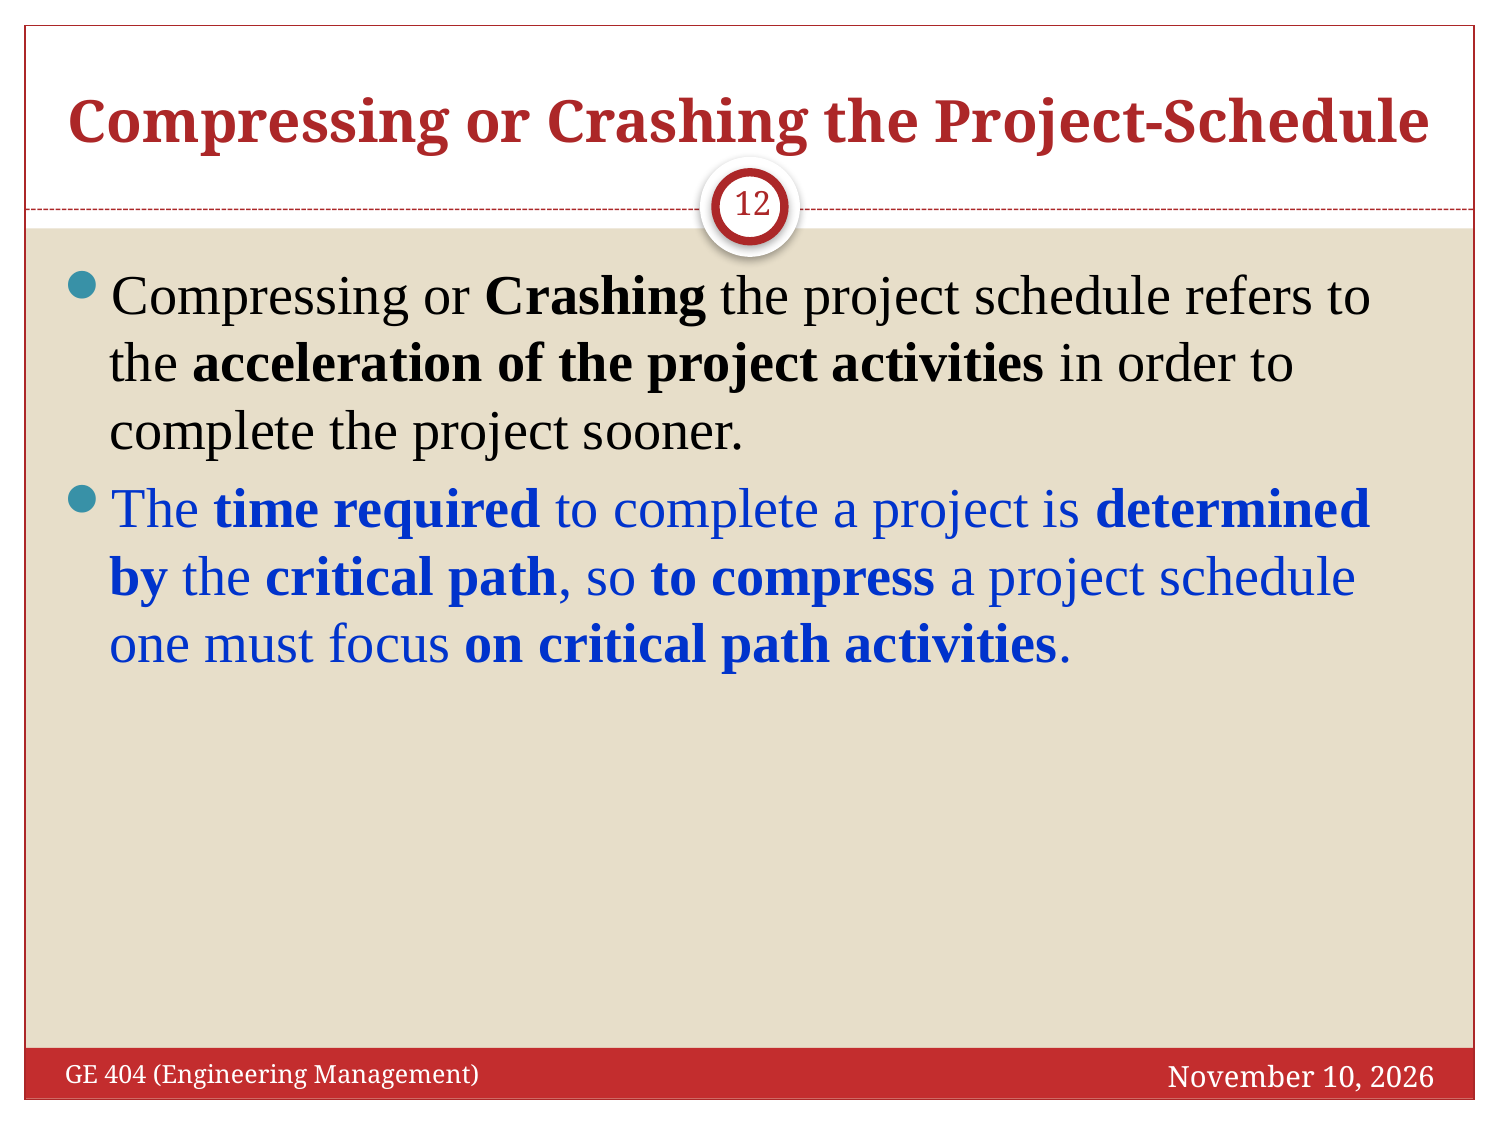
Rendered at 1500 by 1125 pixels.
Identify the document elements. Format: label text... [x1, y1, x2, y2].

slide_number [950, 1050, 1450, 1111]
title Compressing or Crashing the Project-Schedule [49, 37, 1450, 162]
list Compressing or Crashing the project schedule refers to the acceleration of the project activities in order to complete the project sooner. The time required to complete a project is determined by the critical path, so to compress a project schedule one must focus on critical path activities. [49, 250, 1445, 1001]
footer GE 404 (Engineering Management) [50, 1051, 638, 1112]
slide_number 12 [715, 168, 791, 241]
